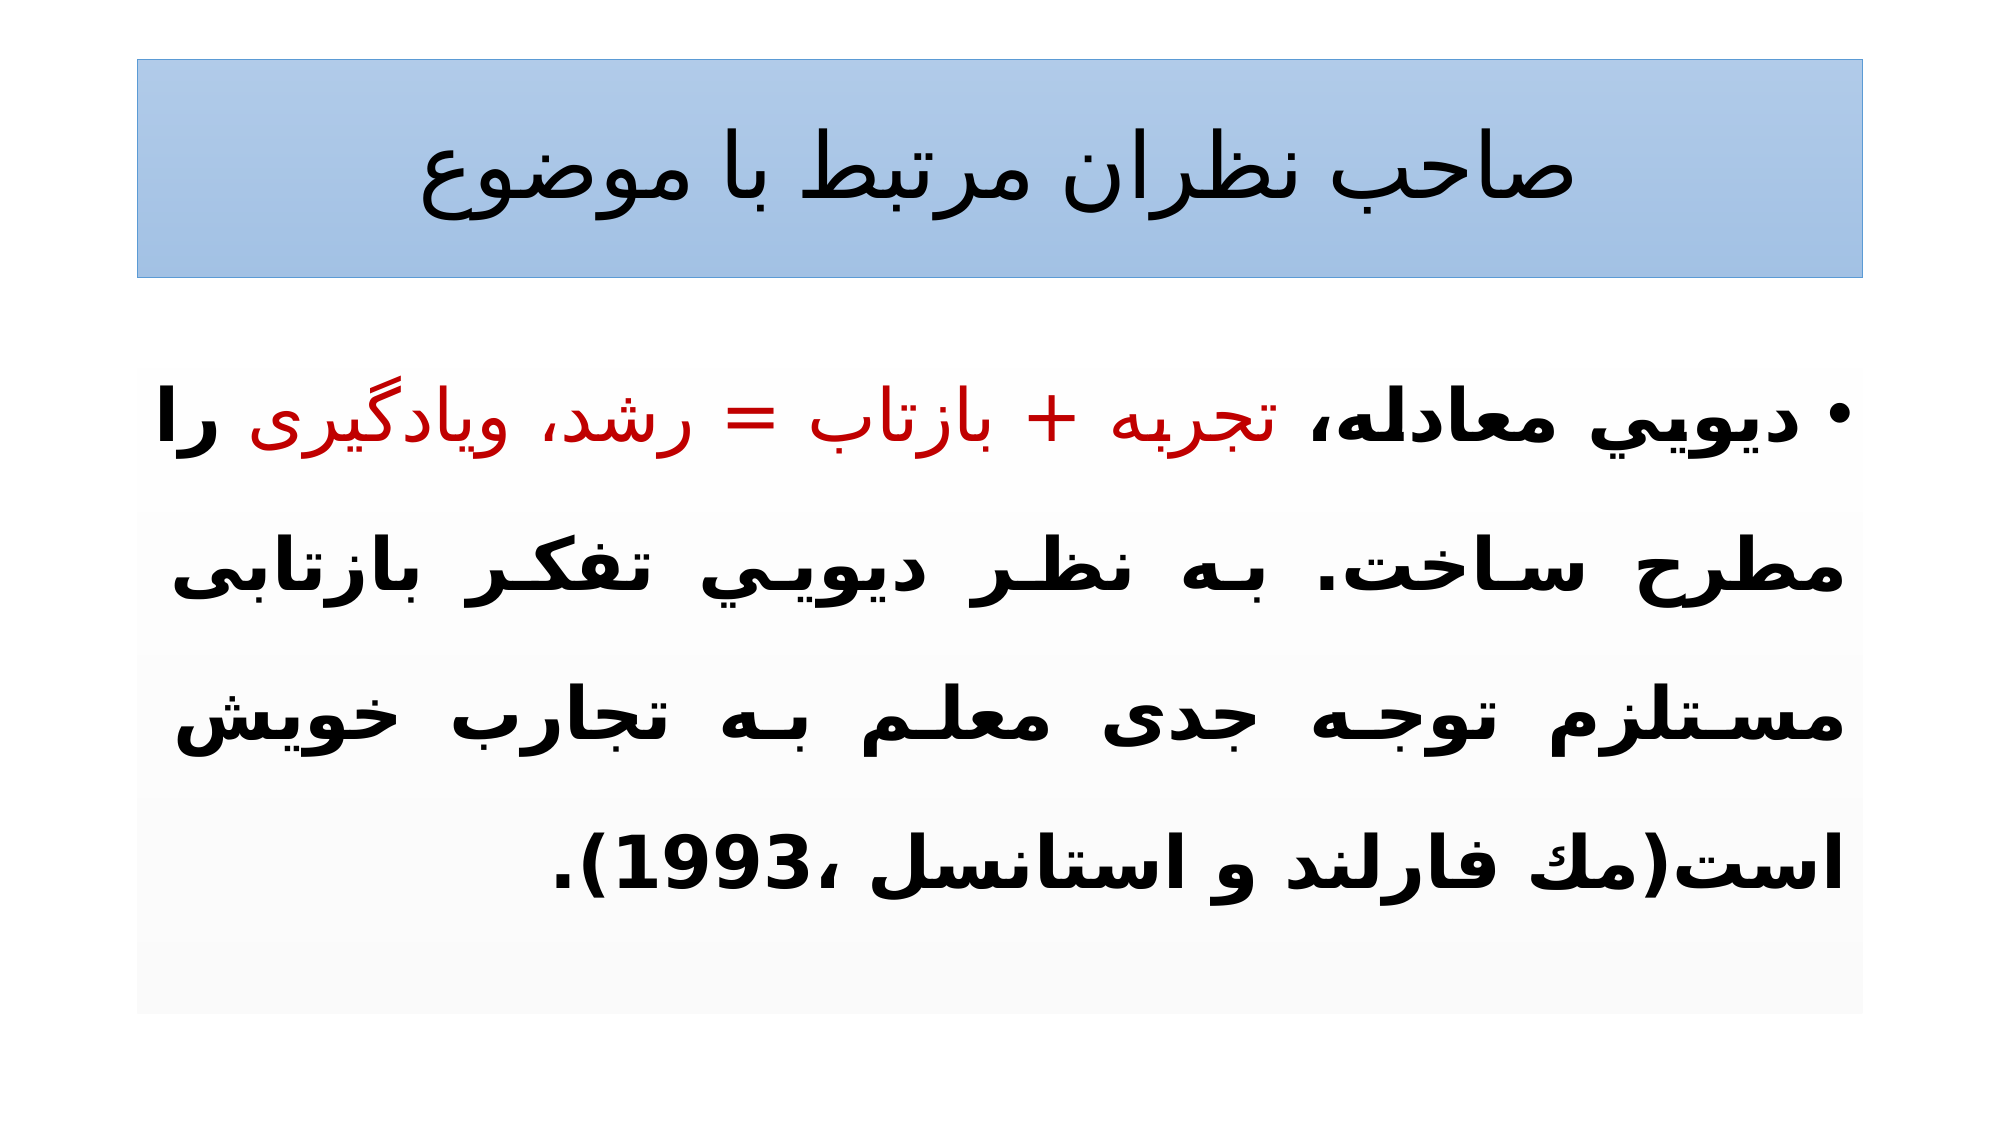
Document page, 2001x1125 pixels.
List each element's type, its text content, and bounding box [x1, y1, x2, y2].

list ديويي معادله، تجربه + بازتاب = رشد، ویادگیری را مطرح ساخت. به نظر ديويي تفکر بازتابی مستلزم توجه جدی معلم به تجارب خويش است(مك فارلند و استانسل ،1993). [137, 299, 1863, 1014]
title صاحب نظران مرتبط با موضوع [137, 59, 1863, 278]
